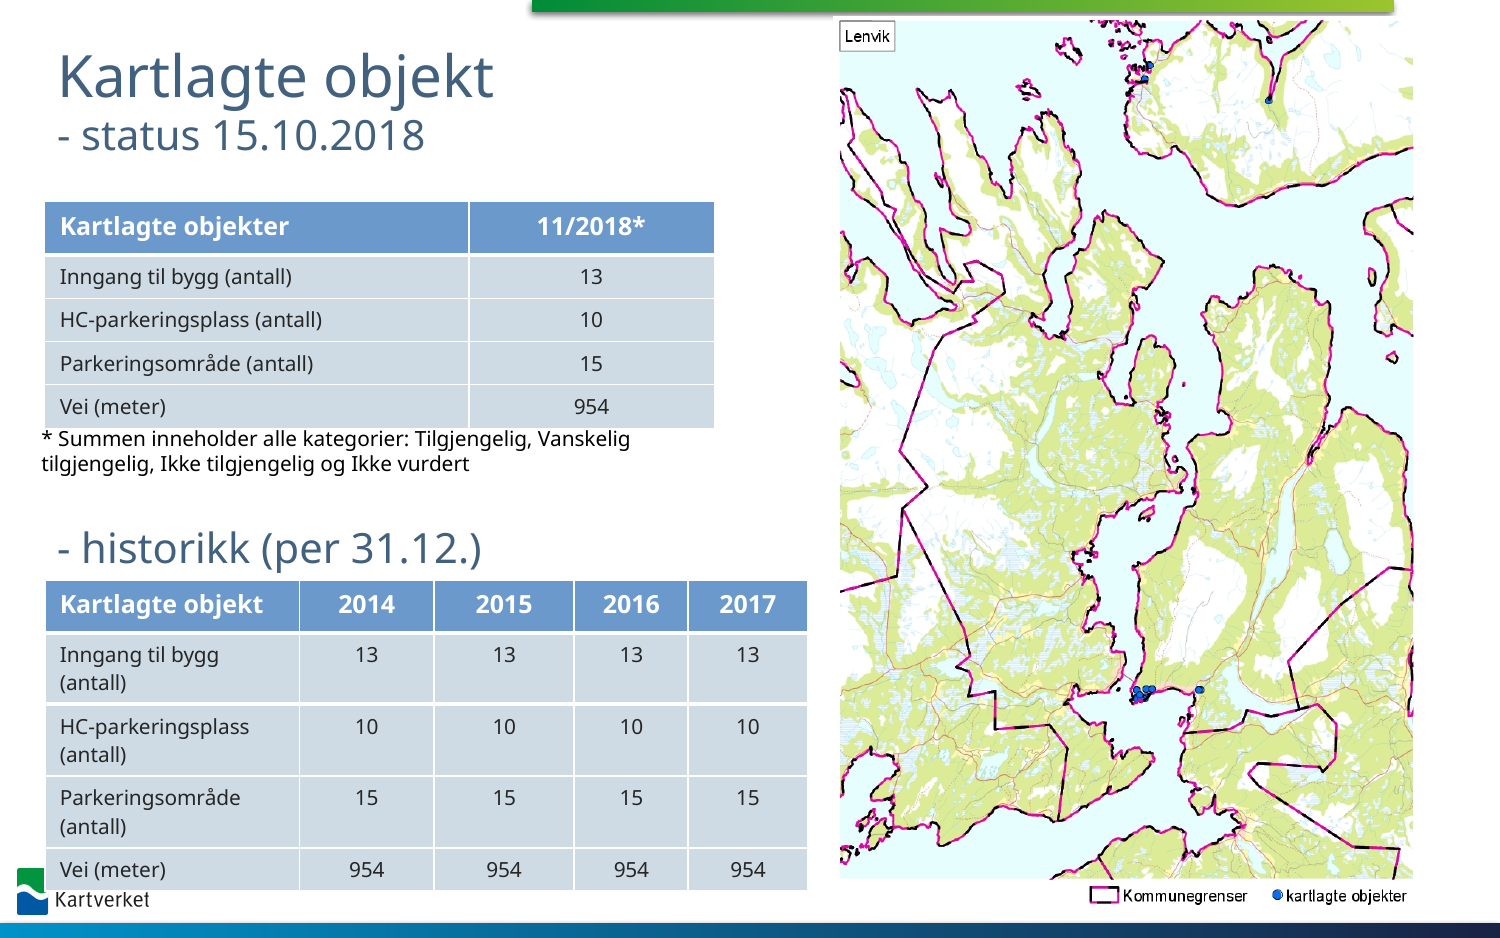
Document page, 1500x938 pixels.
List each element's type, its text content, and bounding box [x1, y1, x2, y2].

table_cell 13 [575, 635, 687, 702]
table_cell 954 [575, 849, 687, 890]
table_cell 10 [435, 706, 573, 775]
table_cell 15 [300, 777, 433, 847]
table_header 2016 [575, 581, 687, 631]
table_cell Parkeringsområde (antall) [45, 342, 468, 384]
table_header 2014 [300, 581, 433, 631]
table_header Kartlagte objekter [45, 202, 468, 253]
text_box - historikk (per 31.12.) [42, 496, 828, 580]
table_cell 10 [300, 706, 433, 775]
table_cell 13 [470, 257, 714, 298]
table_header 11/2018* [470, 202, 714, 253]
table_cell Inngang til bygg (antall) [45, 257, 468, 298]
table_cell 15 [470, 342, 714, 384]
table_cell 13 [435, 635, 573, 702]
text_box * Summen inneholder alle kategorier: Tilgjengelig, Vanskelig tilgjengelig, Ikke tilgjengelig og Ikke vurdert [26, 417, 711, 483]
table_cell 15 [689, 777, 807, 847]
table_header Kartlagte objekt [46, 581, 299, 631]
table_cell 15 [575, 777, 687, 847]
table_cell 954 [470, 385, 714, 428]
text_box Kartlagte objekt - status 15.10.2018 [42, 24, 828, 167]
table_cell 13 [689, 635, 807, 702]
table_cell 10 [470, 299, 714, 341]
table_header 2015 [435, 581, 573, 631]
table_cell Vei (meter) [46, 849, 299, 890]
table_cell 10 [689, 706, 807, 775]
table_header 2017 [689, 581, 807, 631]
table_cell 15 [435, 777, 573, 847]
table_cell 954 [300, 849, 433, 890]
table_cell Inngang til bygg (antall) [46, 635, 299, 702]
picture [833, 16, 1419, 913]
table_cell Vei (meter) [45, 385, 468, 417]
table_cell 954 [689, 849, 807, 890]
table_cell HC-parkeringsplass (antall) [45, 299, 468, 341]
table_cell HC-parkeringsplass (antall) [46, 706, 299, 775]
table_cell 10 [575, 706, 687, 775]
table_cell 13 [300, 635, 433, 702]
table_cell 954 [435, 849, 573, 890]
table_cell Parkeringsområde (antall) [46, 777, 299, 847]
